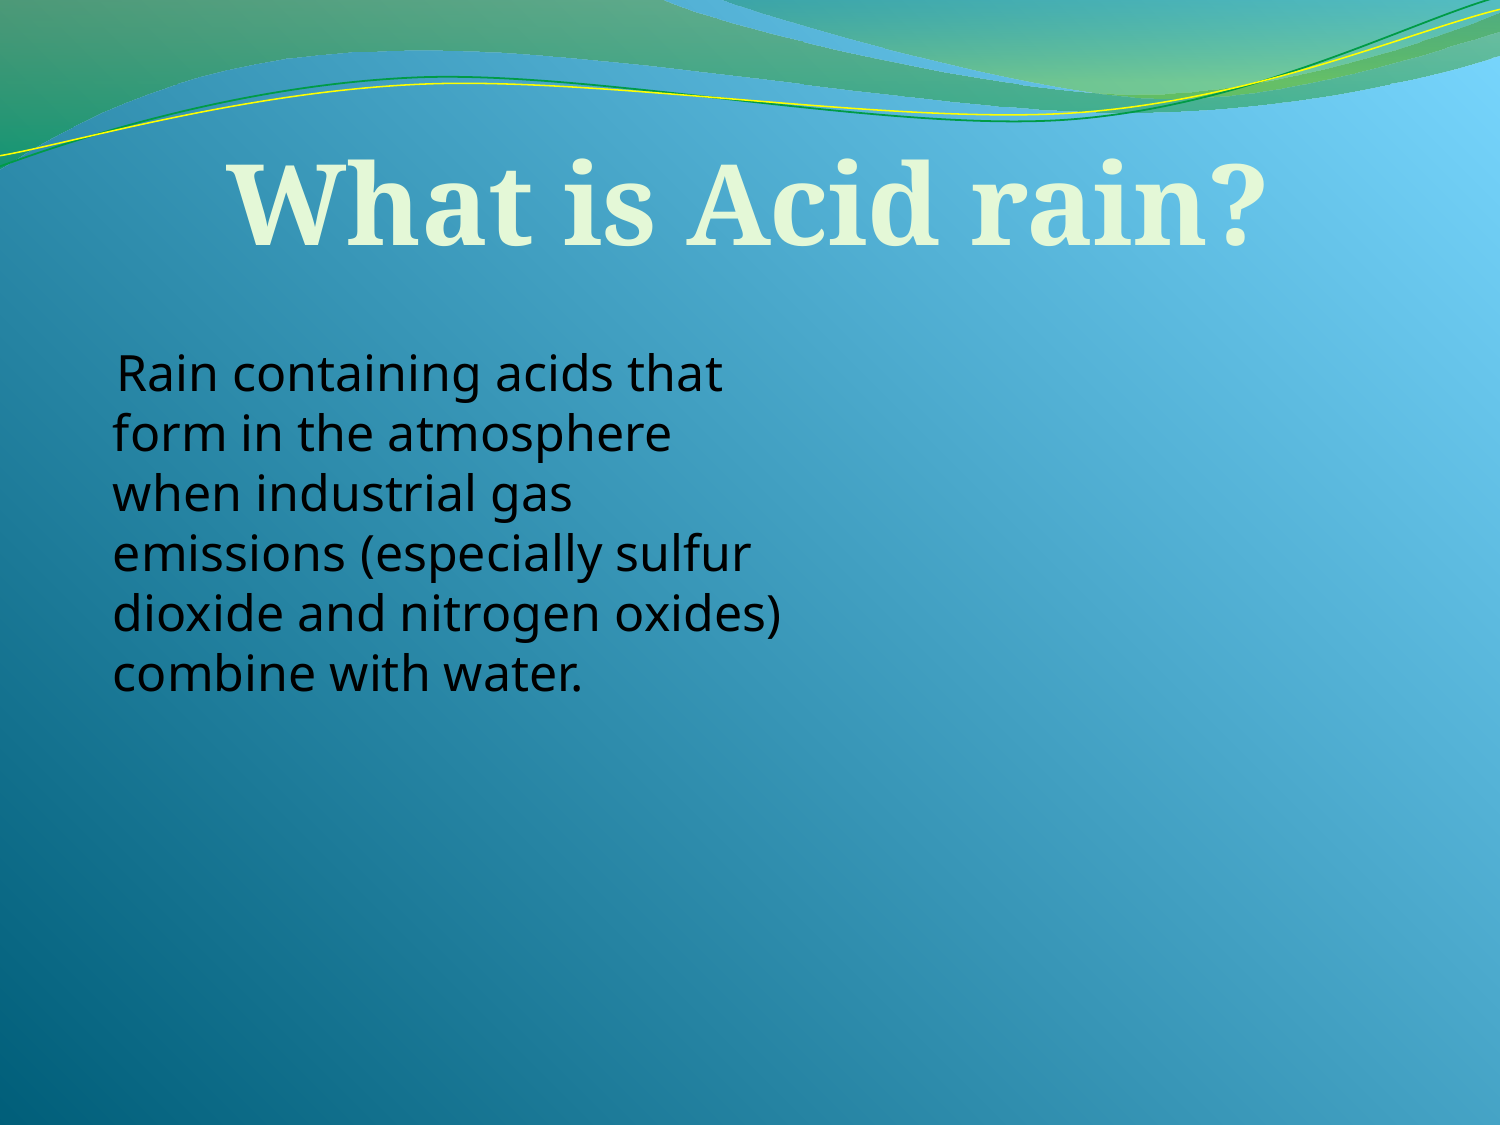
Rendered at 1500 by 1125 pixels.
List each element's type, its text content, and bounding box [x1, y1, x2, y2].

list Rain containing acids that form in the atmosphere when industrial gas emissions (especially sulfur dioxide and nitrogen oxides) combine with water. [53, 278, 798, 1071]
text_box What is Acid rain? [211, 125, 1286, 276]
